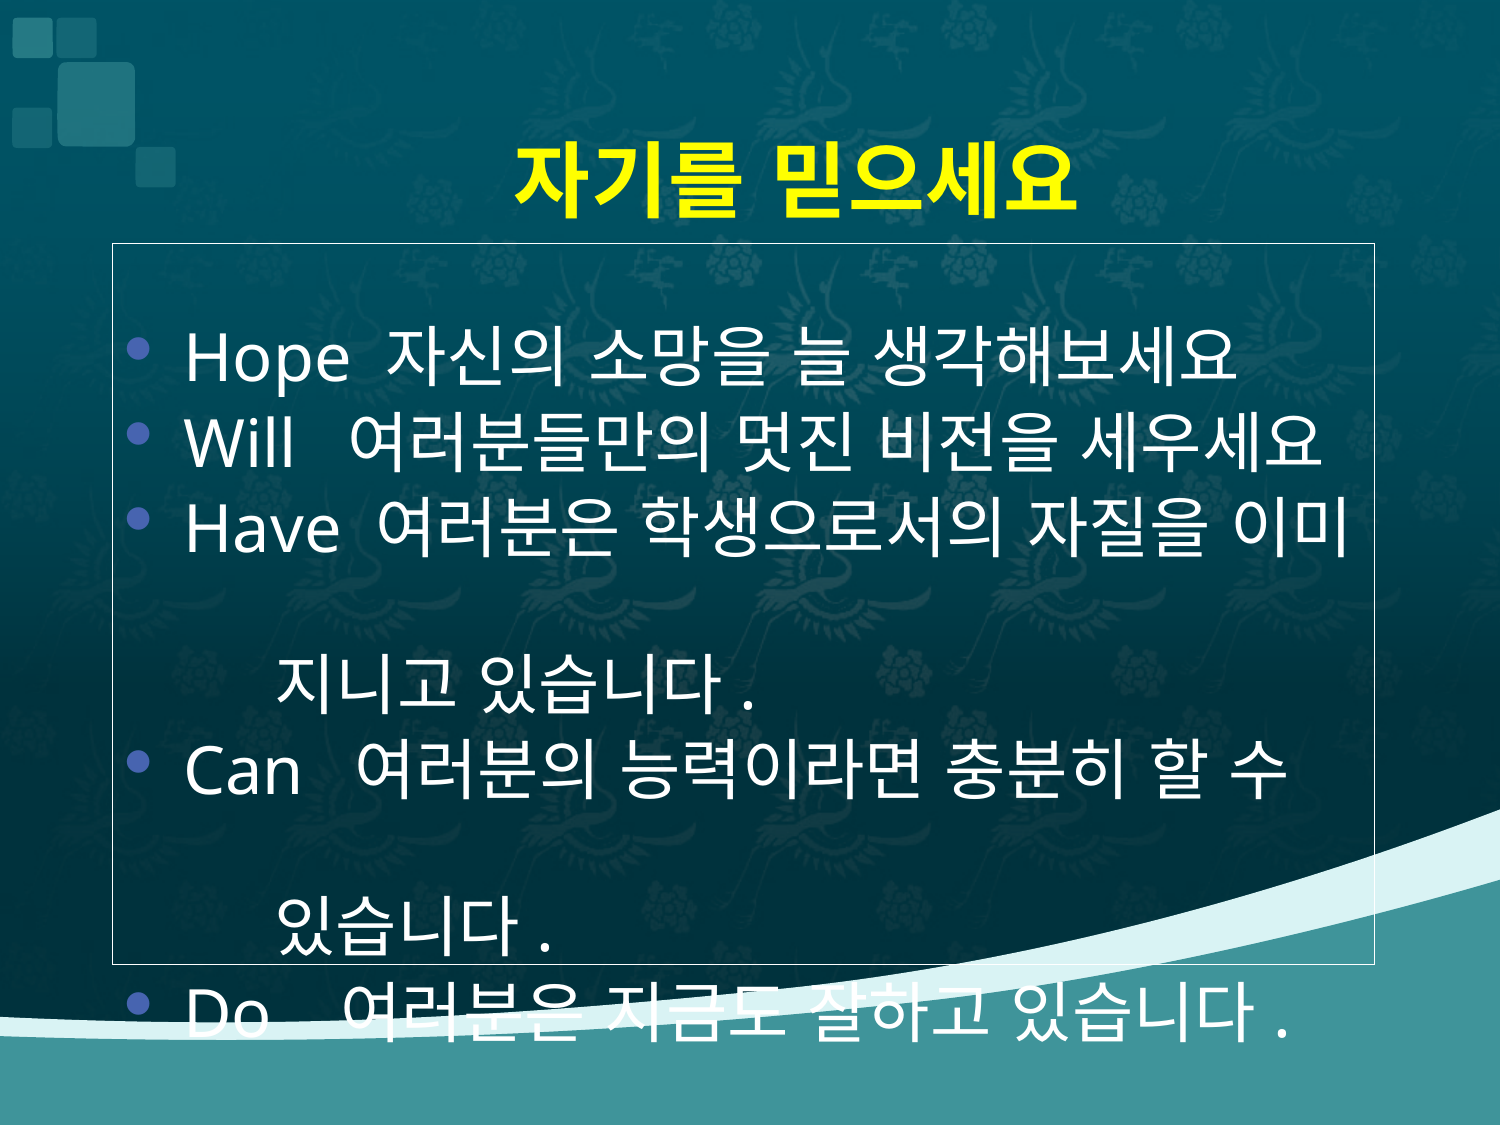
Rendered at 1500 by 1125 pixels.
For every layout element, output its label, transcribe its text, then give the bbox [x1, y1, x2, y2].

text_box 자기를 믿으세요 [94, 101, 1500, 256]
list Hope 자신의 소망을 늘 생각해보세요 Will 여러분들만의 멋진 비전을 세우세요 Have 여러분은 학생으로서의 자질을 이미 지니고 있습니다. Can 여러분의 능력이라면 충분히 할 수 있습니다. Do 여러분은 지금도 잘하고 있습니다. [112, 256, 1375, 965]
